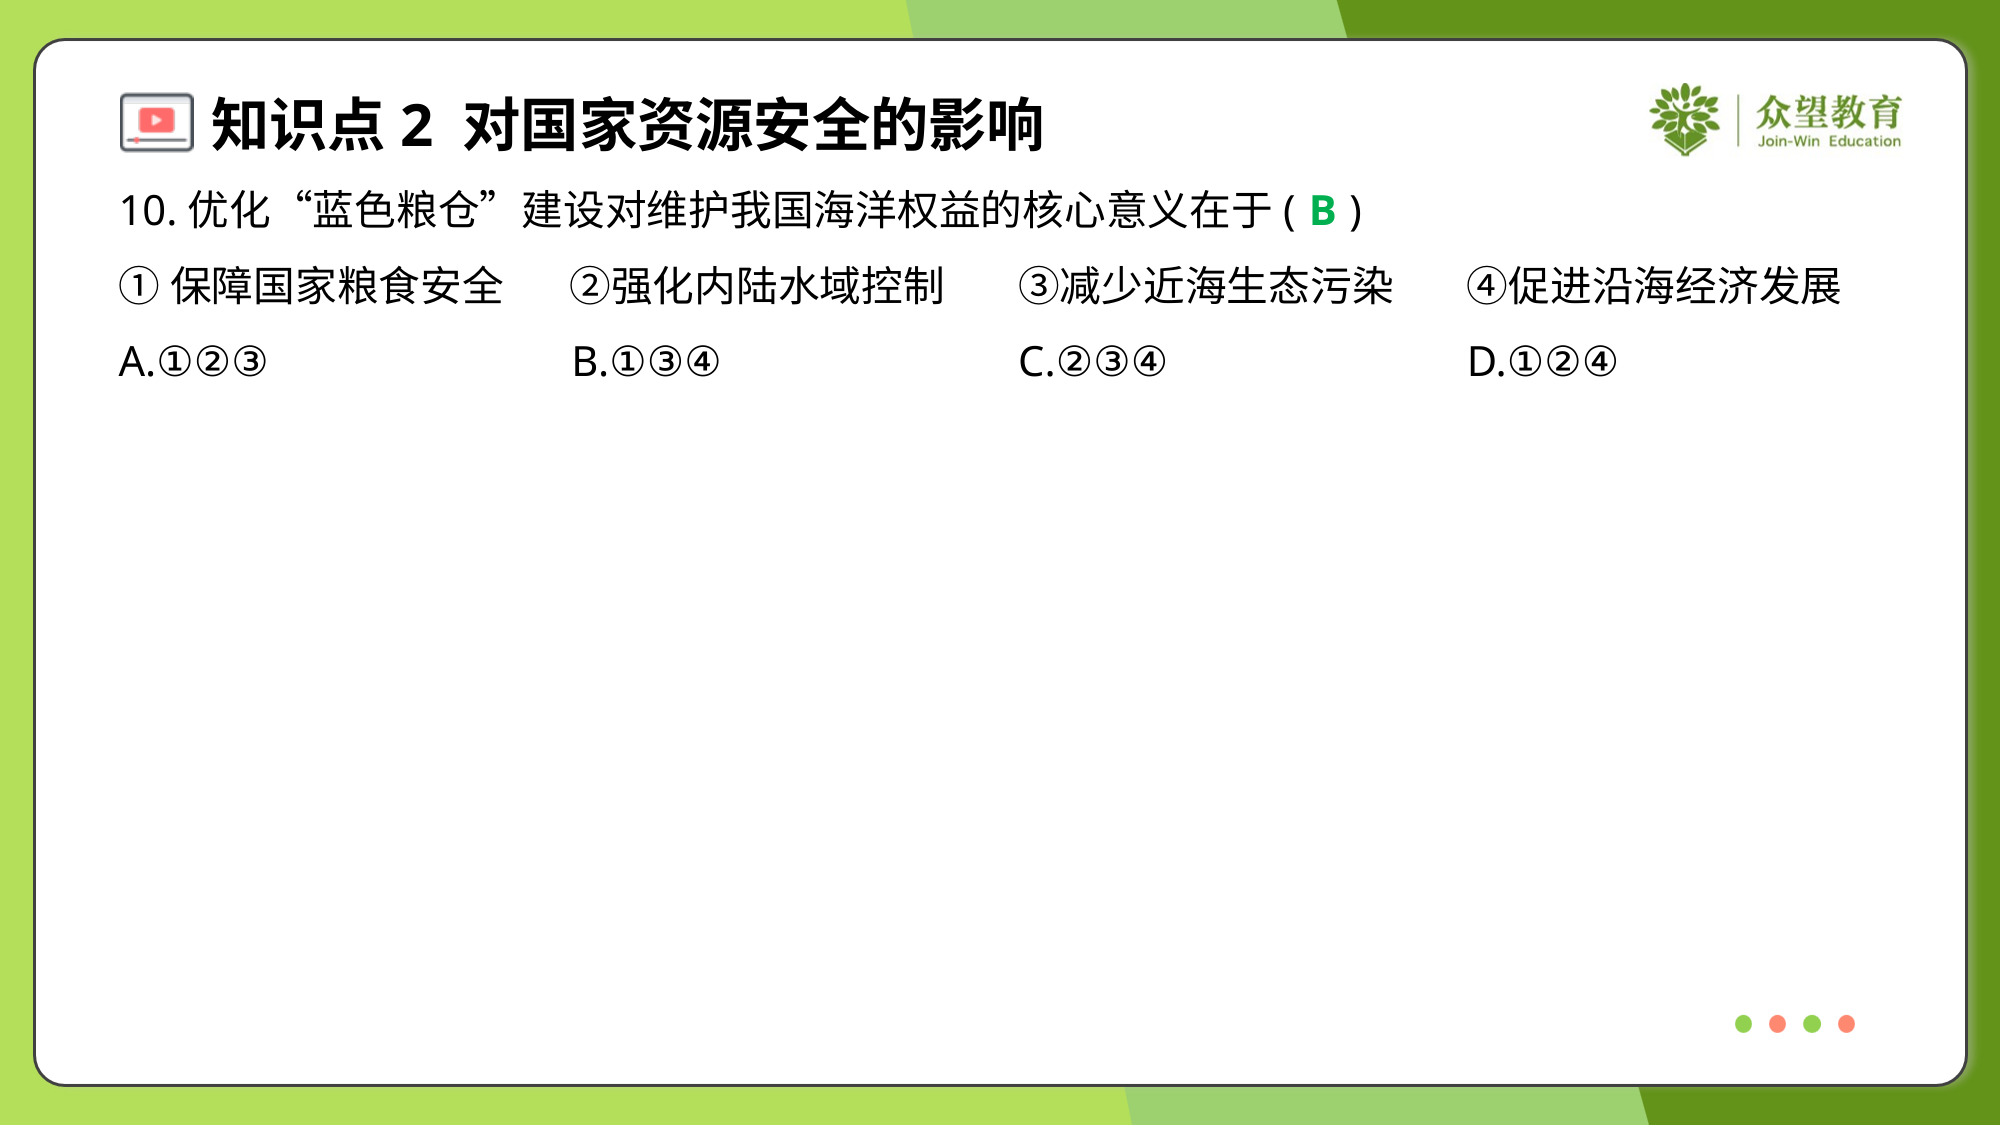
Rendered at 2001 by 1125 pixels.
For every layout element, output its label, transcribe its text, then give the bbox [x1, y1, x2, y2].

picture [0, 0, 2000, 1125]
text_box ①保障国家粮食安全 ②强化内陆水域控制 ③减少近海生态污染 ④促进沿海经济发展 [118, 234, 1883, 302]
text_box 10.优化“蓝色粮仓”建设对维护我国海洋权益的核心意义在于( ) [118, 158, 1293, 226]
text_box B [1293, 158, 1353, 226]
text_box 10.优化“蓝色粮仓”建设对维护我国海洋权益的核心意义在于( ) [1353, 158, 1883, 226]
text_box A.①②③ B.①③④ C.②③④ D.①②④ [118, 309, 1883, 377]
